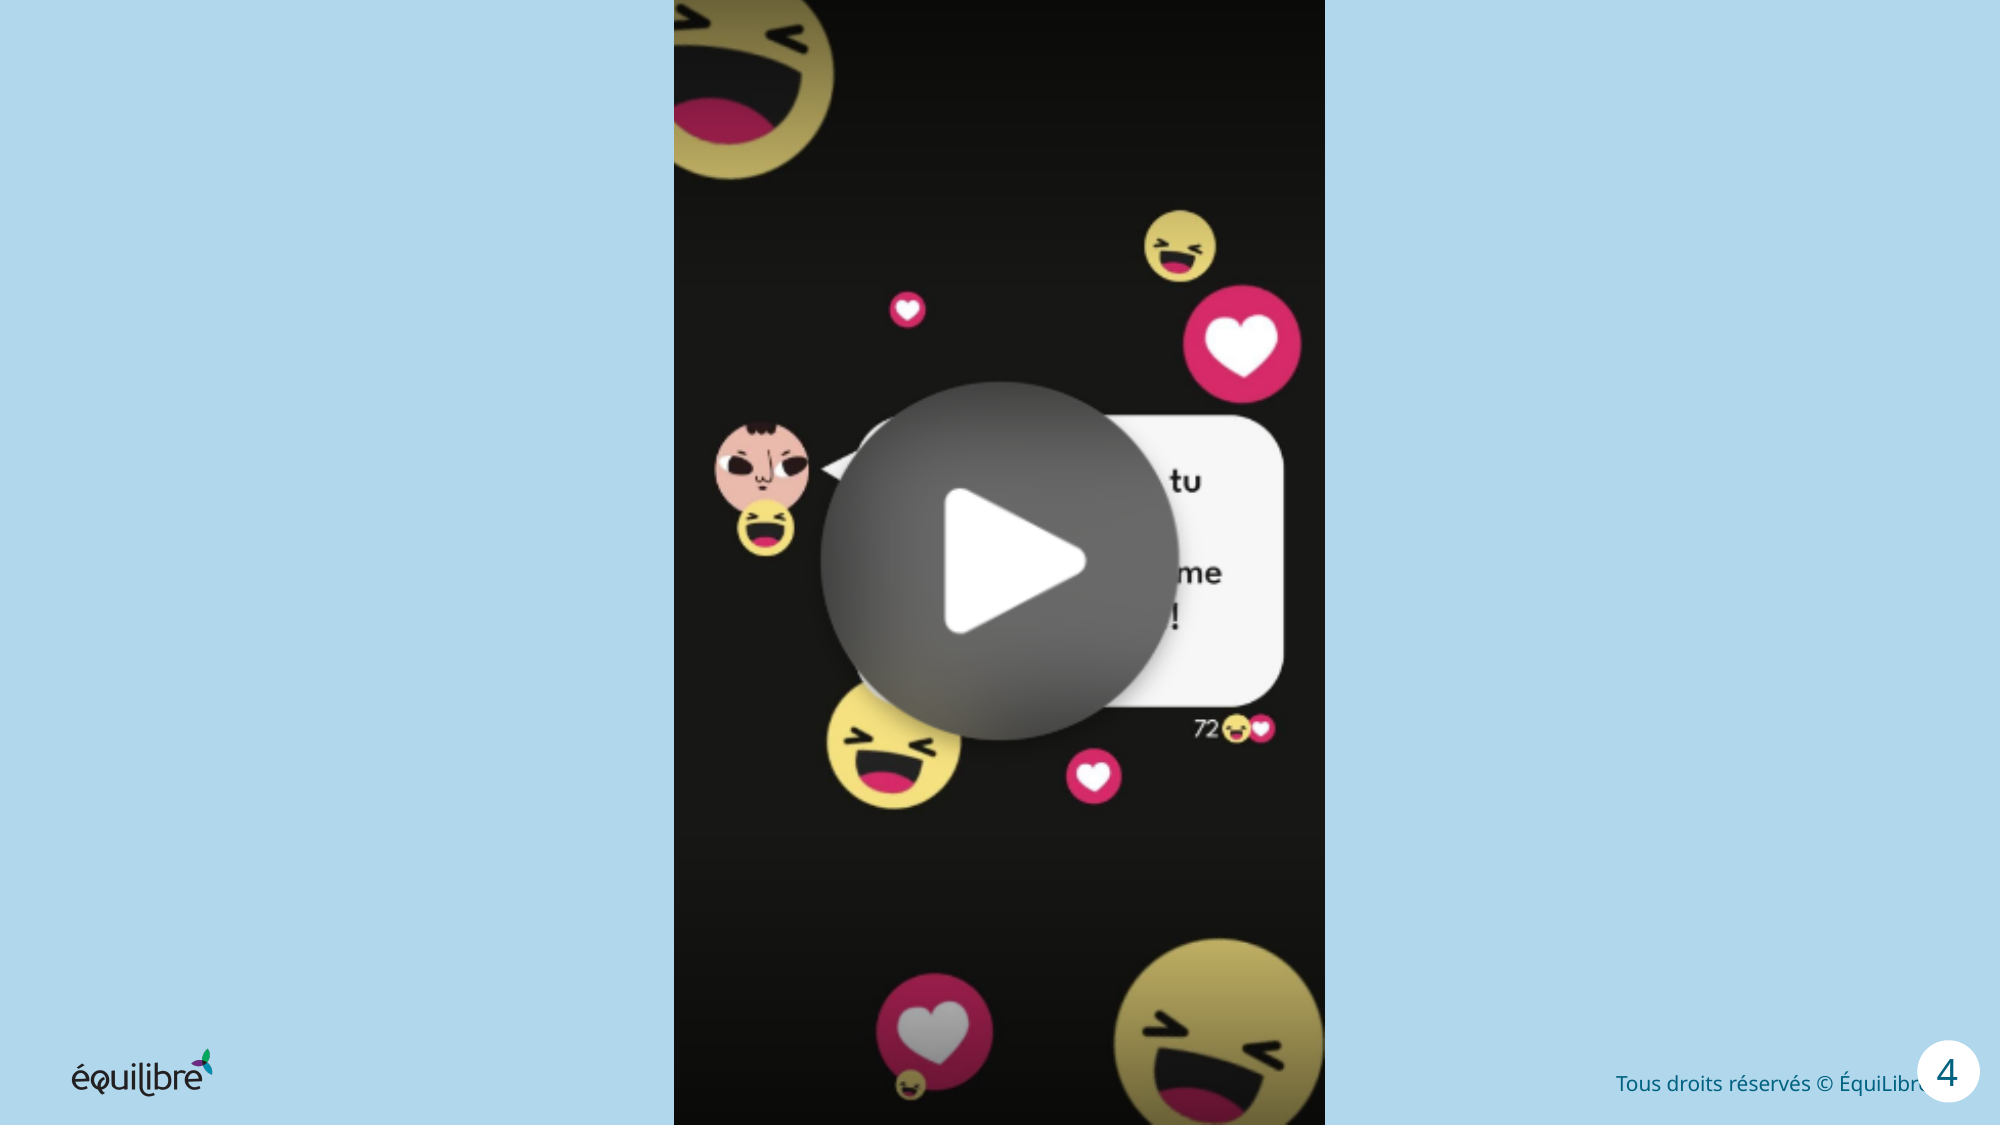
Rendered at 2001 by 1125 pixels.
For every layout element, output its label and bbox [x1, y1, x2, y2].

picture [63, 1036, 221, 1125]
picture [674, 0, 1325, 1125]
text_box [1917, 1040, 2000, 1103]
